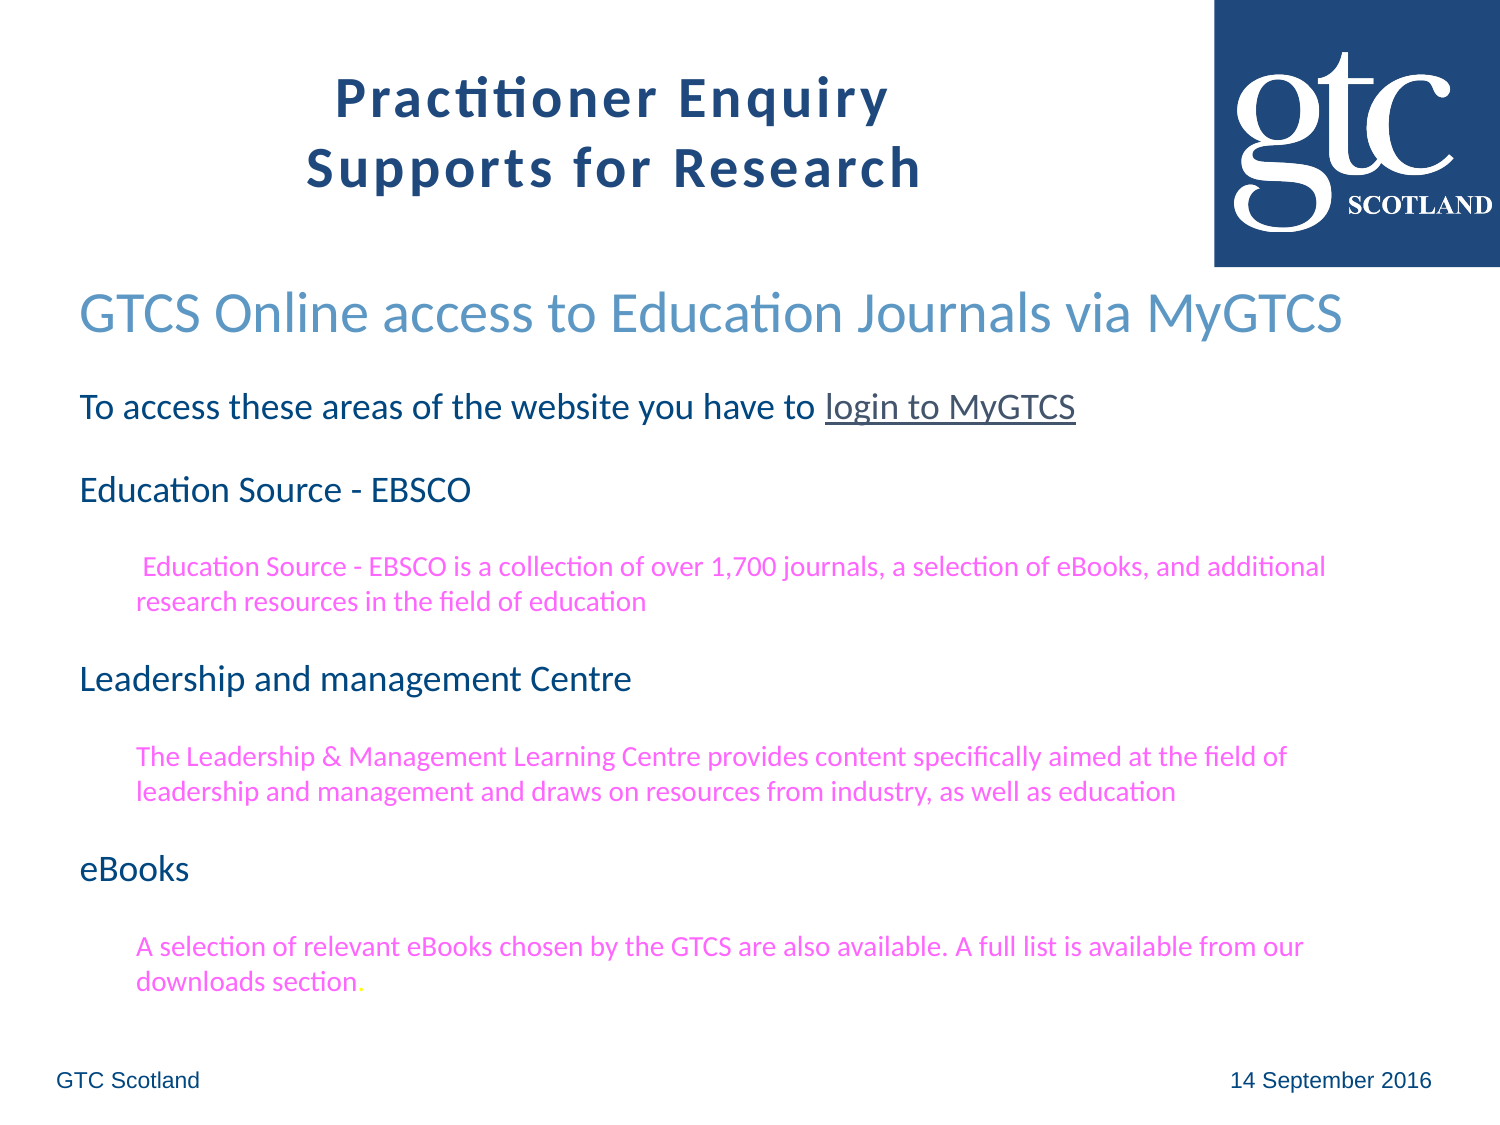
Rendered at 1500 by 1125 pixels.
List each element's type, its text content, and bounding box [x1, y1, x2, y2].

picture [1234, 51, 1492, 232]
list GTCS Online access to Education Journals via MyGTCS To access these areas of the website you have to login to MyGTCS Education Source - EBSCO Education Source - EBSCO is a collection of over 1,700 journals, a selection of eBooks, and additional research resources in the field of education Leadership and management Centre The Leadership & Management Learning Centre provides content specifically aimed at the field of leadership and management and draws on resources from industry, as well as education eBooks A selection of relevant eBooks chosen by the GTCS are also available. A full list is available from our downloads section. [64, 267, 1415, 1059]
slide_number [1074, 1058, 1447, 1102]
footer GTC Scotland [41, 1058, 529, 1102]
title Practitioner Enquiry Supports for Research [41, 51, 1188, 149]
